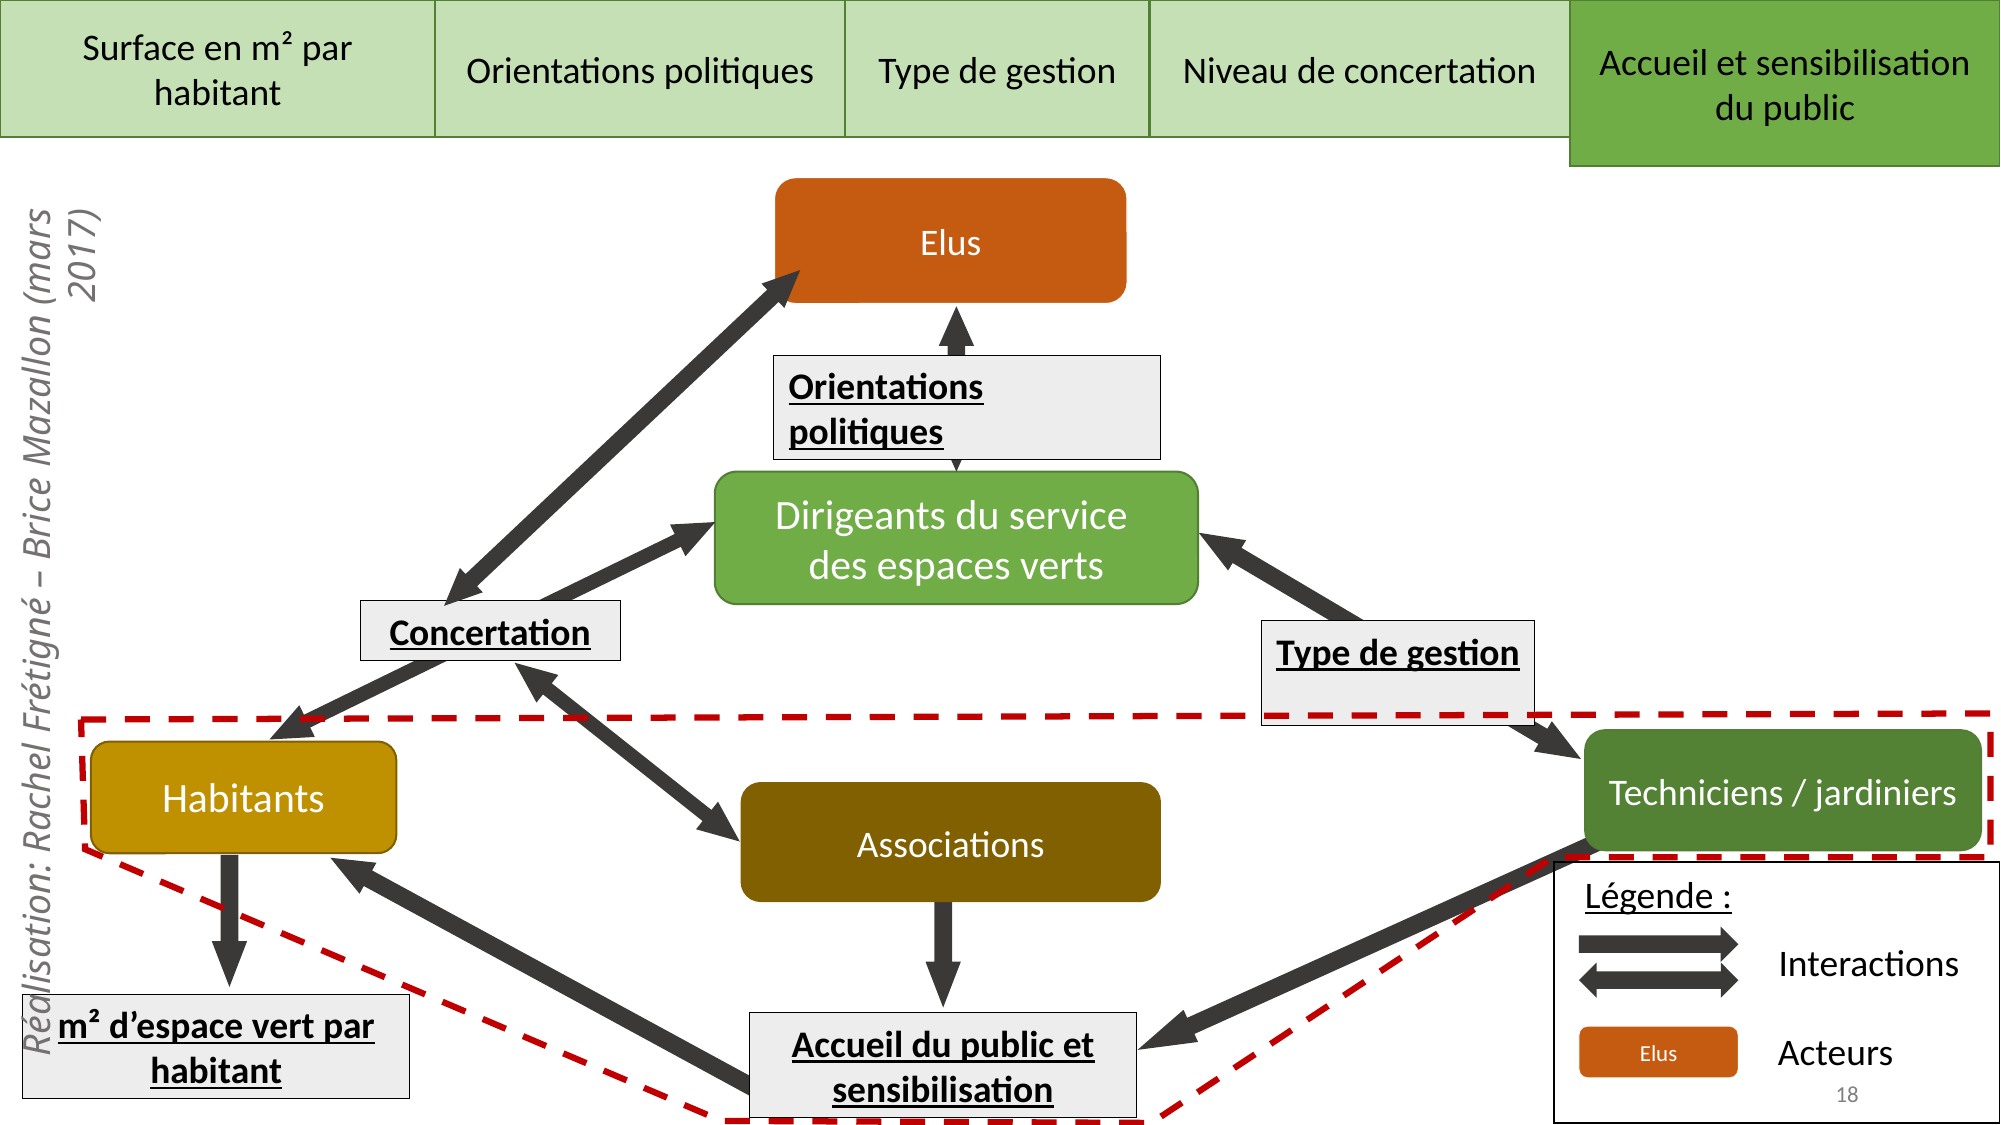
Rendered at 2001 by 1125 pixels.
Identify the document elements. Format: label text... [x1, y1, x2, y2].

text_box [1199, 531, 1366, 620]
text_box Type de gestion [1261, 620, 1535, 715]
text_box Niveau de concertation [1148, 0, 1569, 138]
text_box [442, 268, 803, 608]
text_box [90, 741, 397, 854]
text_box [80, 712, 1992, 1124]
text_box [287, 661, 449, 718]
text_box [1554, 862, 2000, 1124]
text_box Type de gestion [844, 0, 1148, 138]
text_box Orientations politiques [773, 355, 1161, 460]
text_box m² d’espace vert par habitant [110, 994, 410, 1099]
text_box Accueil et sensibilisation du public [1569, 0, 2000, 167]
text_box [1484, 858, 1587, 905]
text_box Elus [773, 177, 1128, 305]
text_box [714, 471, 1199, 605]
text_box Réalisation: Rachel Frétigné – Brice Mazallon (mars 2017) [5, 194, 110, 1125]
text_box [210, 907, 249, 990]
text_box Concertation [360, 600, 621, 661]
text_box [937, 303, 976, 355]
text_box [512, 661, 595, 717]
text_box [536, 521, 714, 600]
text_box Orientations politiques [434, 0, 844, 138]
text_box Surface en m² par habitant [0, 0, 434, 138]
text_box [950, 460, 963, 471]
